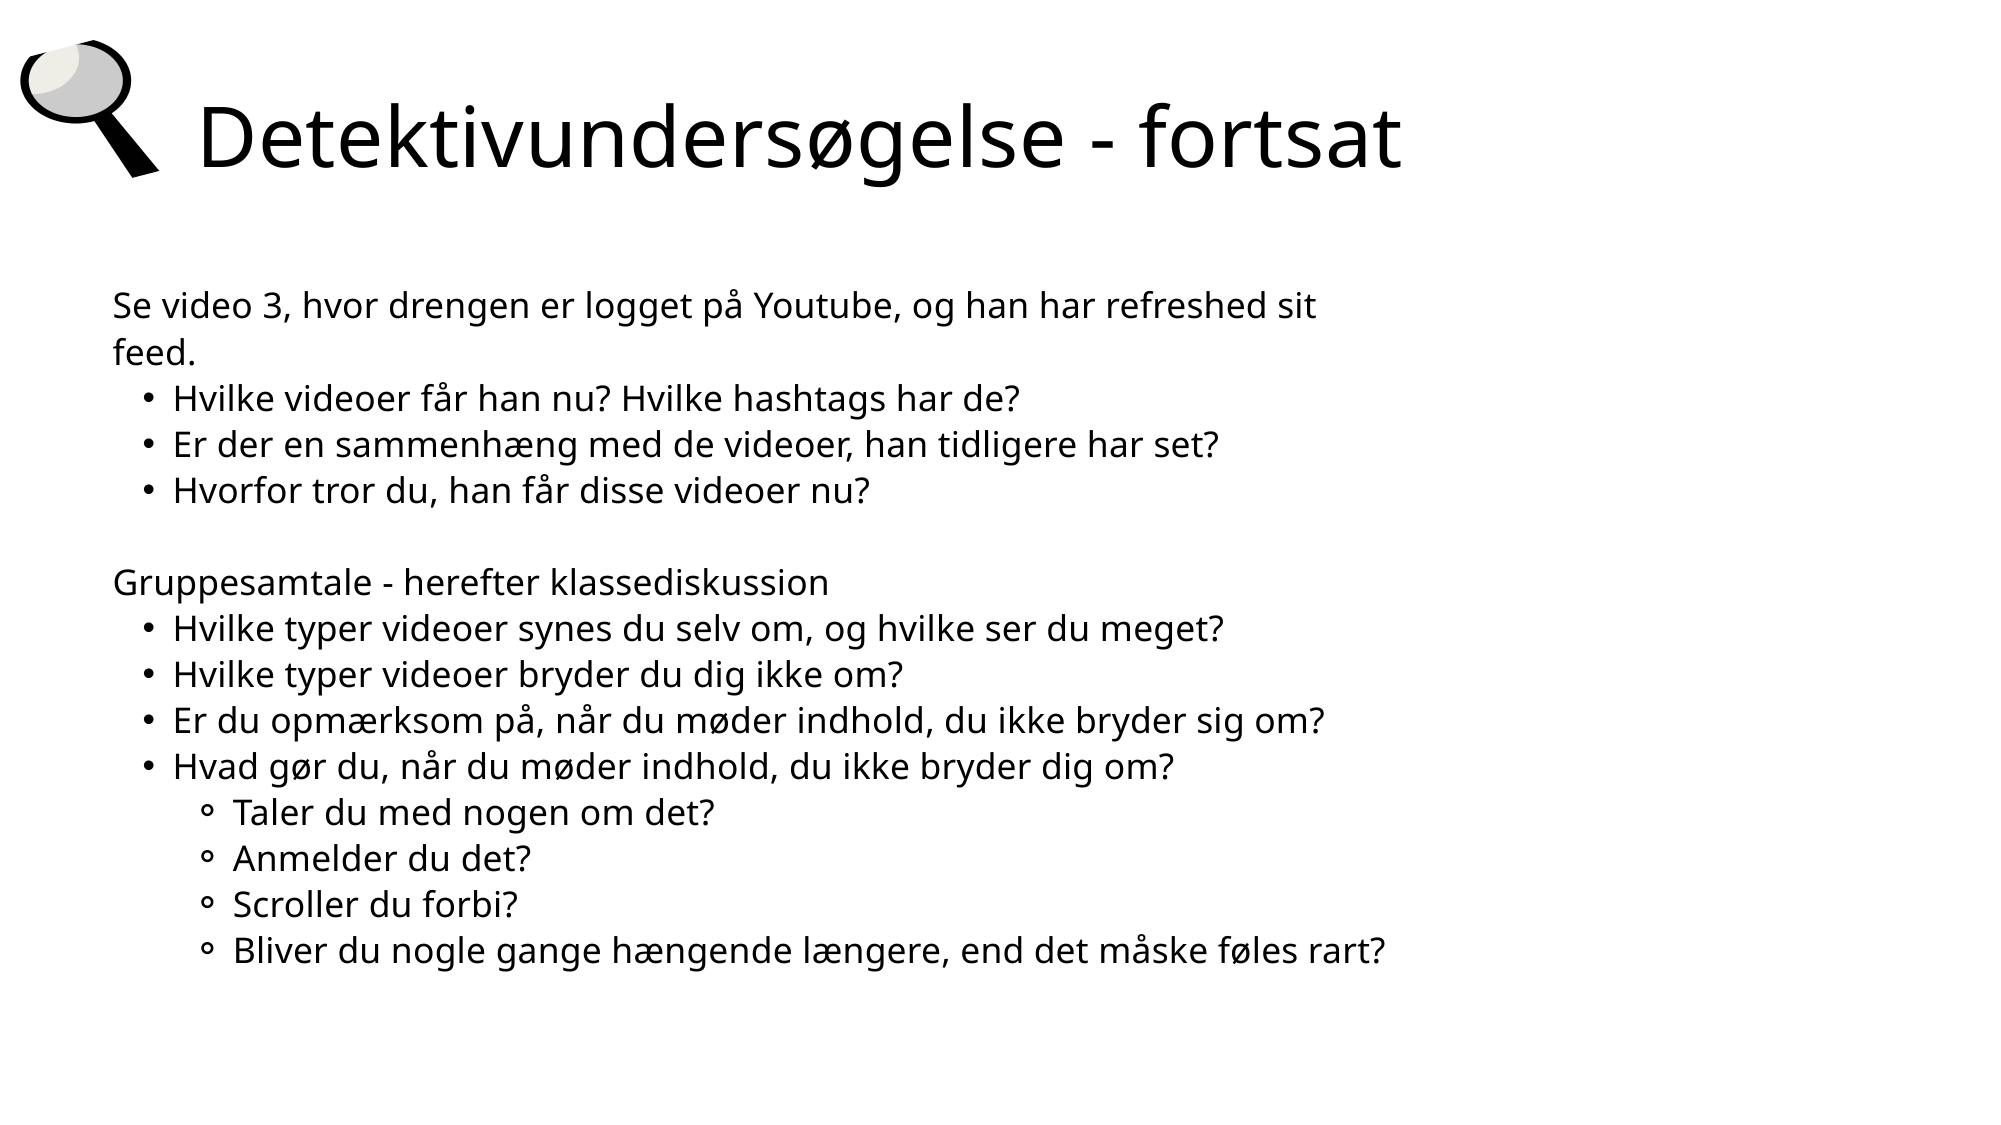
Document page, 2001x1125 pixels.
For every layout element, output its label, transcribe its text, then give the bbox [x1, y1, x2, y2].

text_box Detektivundersøgelse - fortsat [196, 75, 2000, 185]
text_box Se video 3, hvor drengen er logget på Youtube, og han har refreshed sit feed. Hvilke videoer får han nu? Hvilke hashtags har de? Er der en sammenhæng med de videoer, han tidligere har set? Hvorfor tror du, han får disse videoer nu? Gruppesamtale - herefter klassediskussion Hvilke typer videoer synes du selv om, og hvilke ser du meget? Hvilke typer videoer bryder du dig ikke om? Er du opmærksom på, når du møder indhold, du ikke bryder sig om? Hvad gør du, når du møder indhold, du ikke bryder dig om? Taler du med nogen om det? Anmelder du det? Scroller du forbi? Bliver du nogle gange hængende længere, end det måske føles rart? [112, 279, 1394, 971]
text_box [0, 22, 199, 203]
